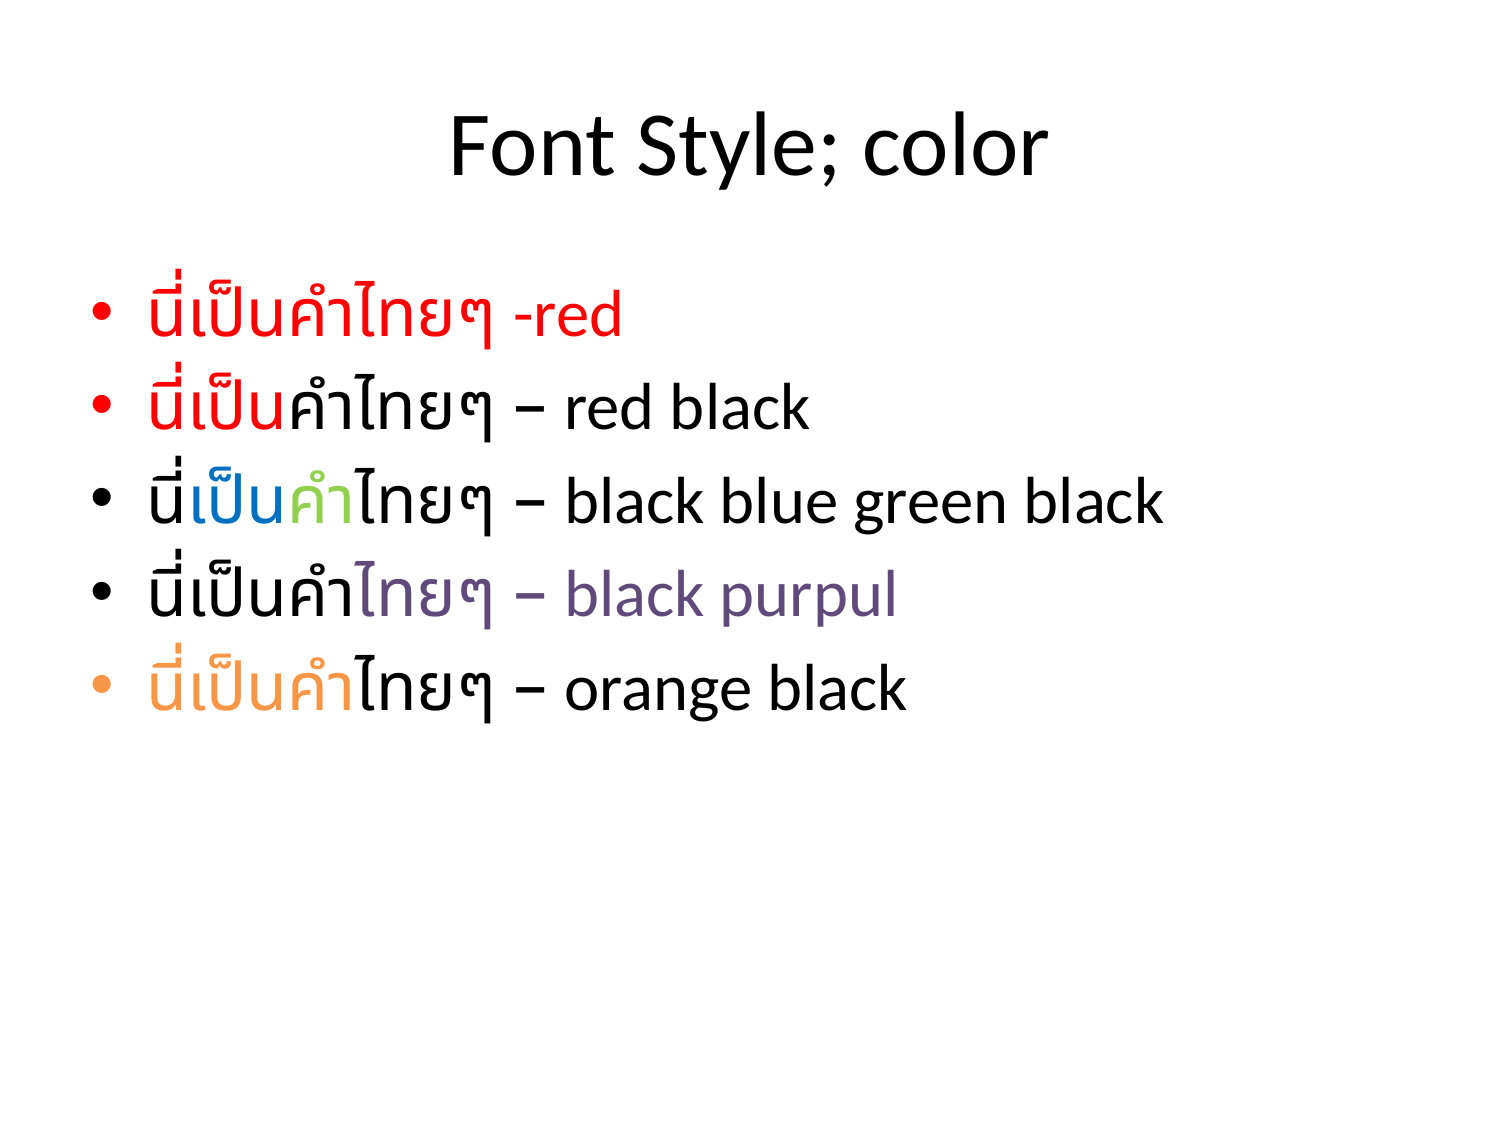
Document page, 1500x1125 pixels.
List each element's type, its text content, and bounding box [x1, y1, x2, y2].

title Font Style; color [75, 45, 1425, 233]
list นี่เป็นคำไทยๆ -red นี่เป็นคำไทยๆ – red black นี่เป็นคำไทยๆ – black blue green black นี่เป็นคำไทยๆ – black purpul นี่เป็นคำไทยๆ – orange black [75, 262, 1425, 1005]
